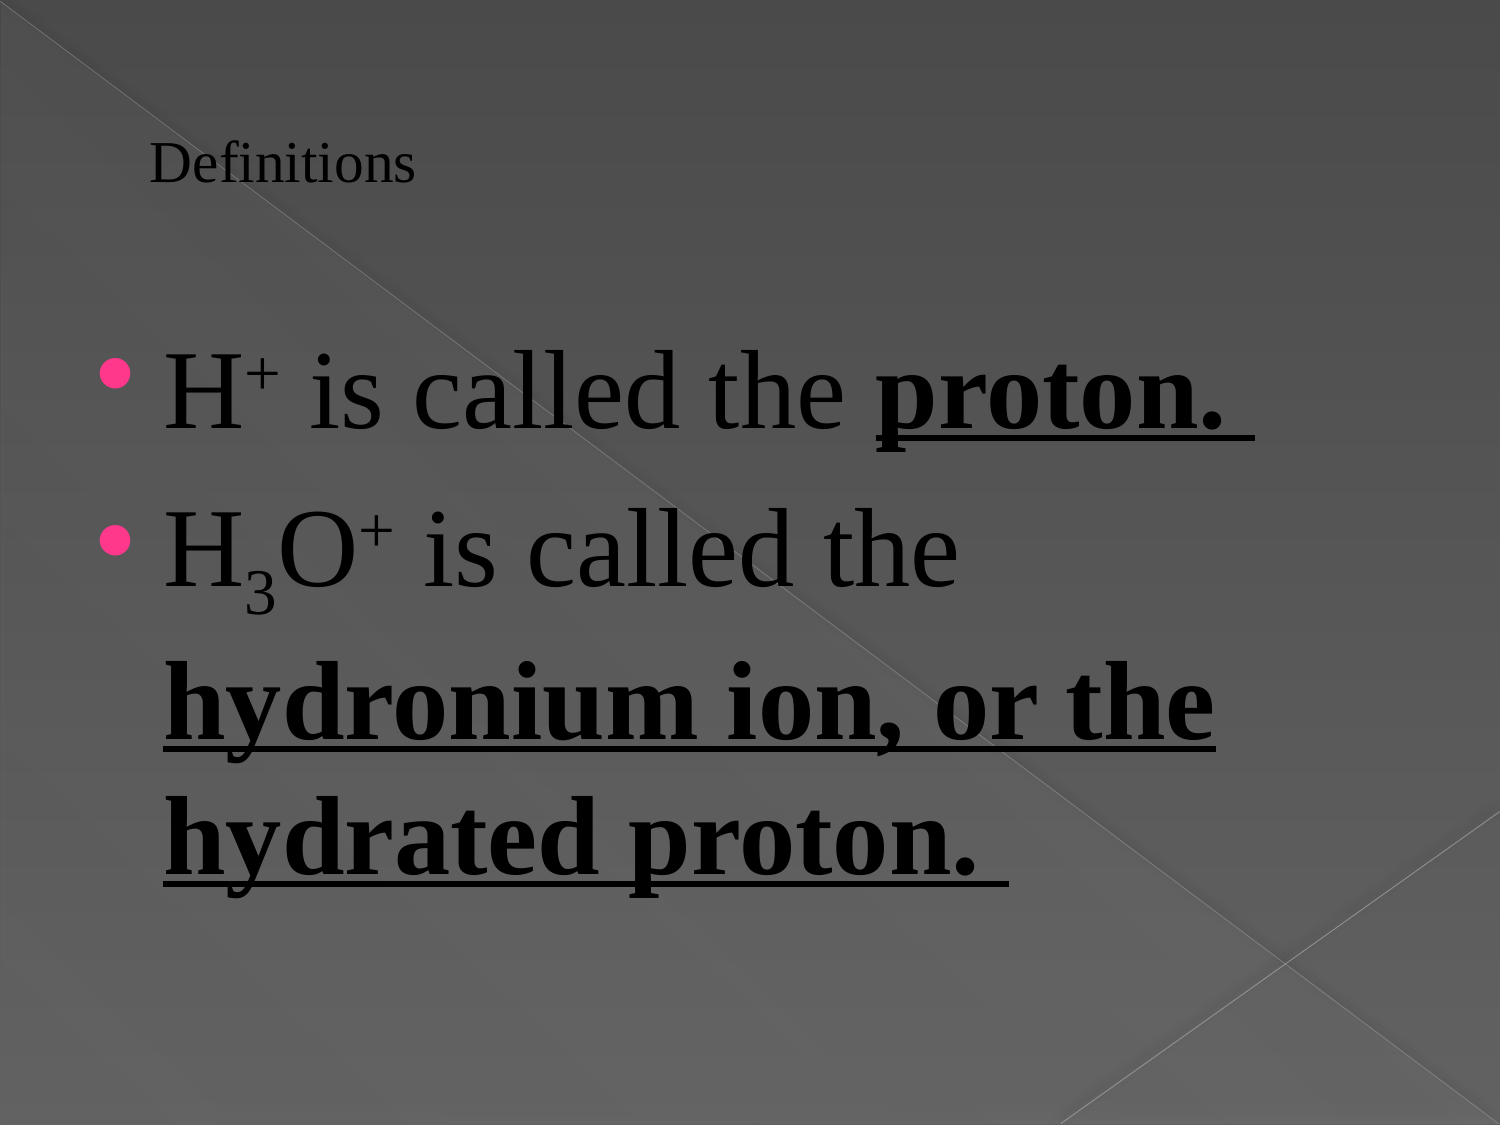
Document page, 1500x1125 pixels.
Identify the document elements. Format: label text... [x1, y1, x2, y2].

title Definitions [75, 43, 1425, 274]
list H+ is called the proton. H3O+ is called the hydronium ion, or the hydrated proton. [75, 308, 1425, 1059]
